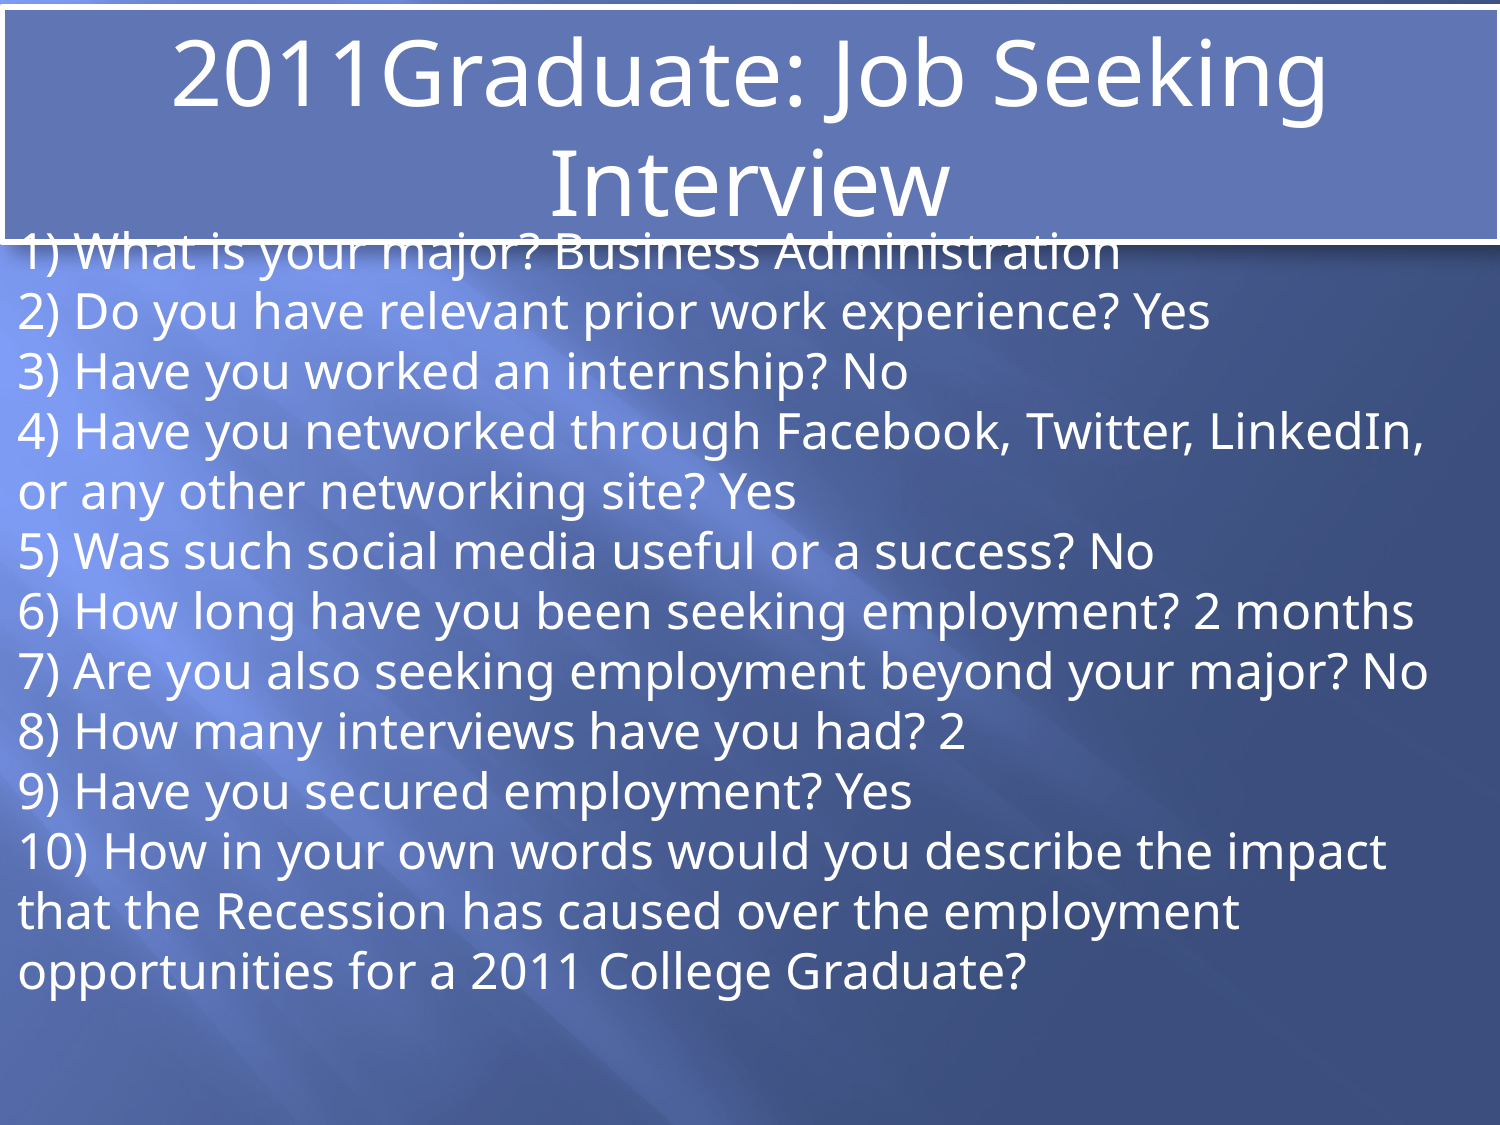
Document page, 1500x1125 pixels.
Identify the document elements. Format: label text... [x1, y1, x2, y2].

text_box 1) What is your major? Business Administration 2) Do you have relevant prior work experience? Yes 3) Have you worked an internship? No 4) Have you networked through Facebook, Twitter, LinkedIn, or any other networking site? Yes 5) Was such social media useful or a success? No 6) How long have you been seeking employment? 2 months 7) Are you also seeking employment beyond your major? No 8) How many interviews have you had? 2 9) Have you secured employment? Yes 10) How in your own words would you describe the impact that the Recession has caused over the employment opportunities for a 2011 College Graduate? [2, 212, 1500, 1008]
text_box 2011Graduate: Job Seeking Interview [0, 4, 1500, 245]
